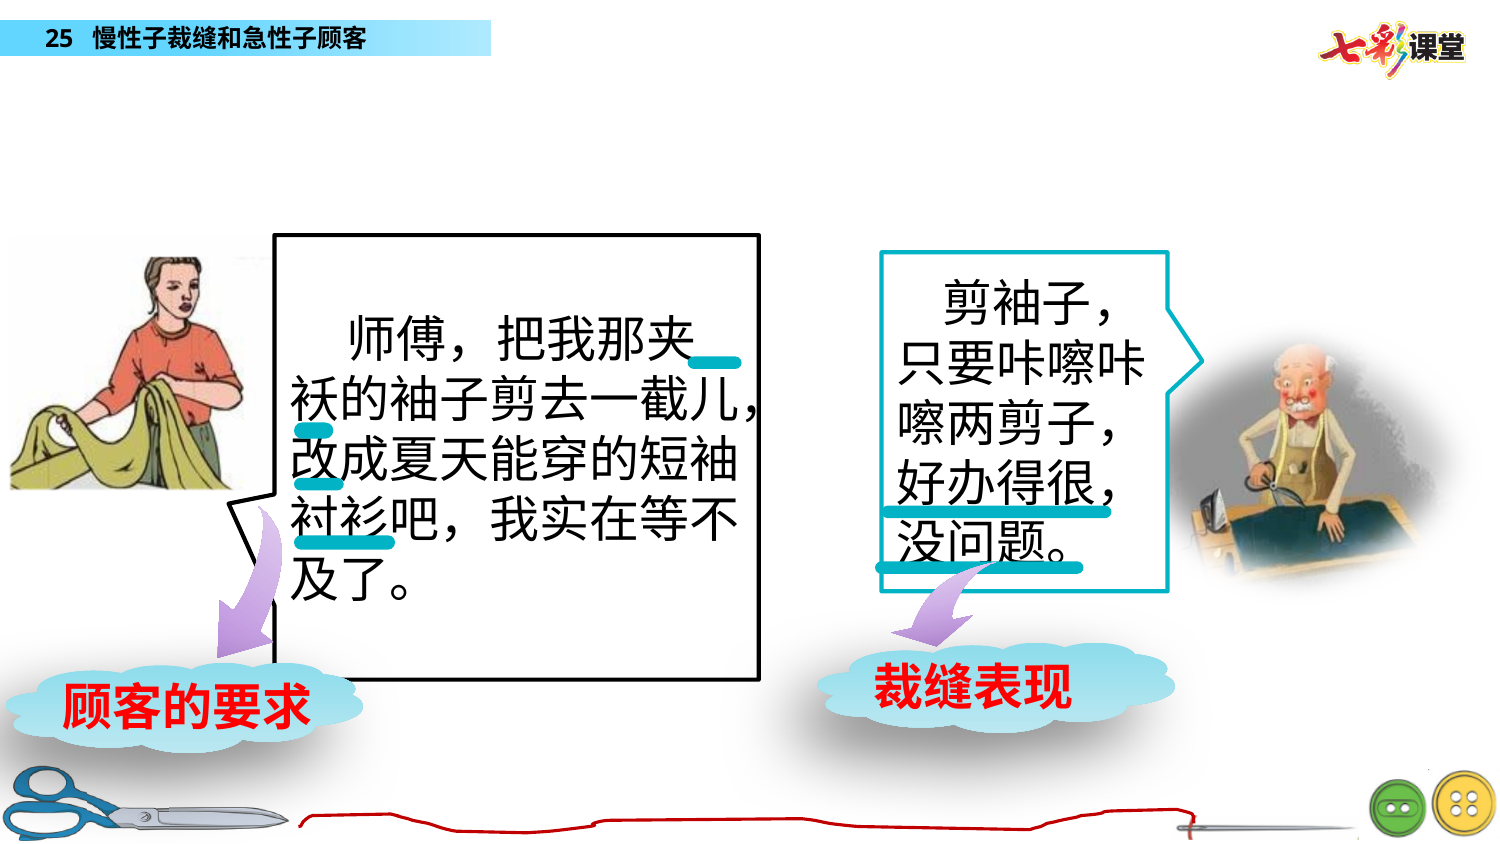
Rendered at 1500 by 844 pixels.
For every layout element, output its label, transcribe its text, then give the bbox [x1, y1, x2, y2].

picture [1316, 20, 1468, 80]
text_box [218, 506, 282, 645]
text_box [291, 533, 398, 552]
picture [1365, 769, 1500, 839]
text_box 剪袖子，只要咔嚓咔嚓两剪子，好办得很，没问题。 [879, 250, 1173, 509]
text_box [879, 503, 1099, 521]
text_box 剪袖子，只要咔嚓咔嚓两剪子，好办得很，没问题。 [879, 515, 1099, 594]
picture [1173, 816, 1358, 839]
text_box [5, 662, 635, 753]
picture [9, 234, 313, 491]
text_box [817, 642, 1447, 733]
text_box [317, 475, 346, 493]
text_box [317, 420, 336, 441]
text_box [911, 562, 996, 628]
text_box 师傅，把我那夹袄的袖子剪去一截儿，改成夏天能穿的短袖衬衫吧，我实在等不及了。 [226, 233, 761, 682]
picture [0, 764, 290, 844]
picture [1104, 314, 1489, 610]
text_box [872, 559, 1086, 576]
text_box [685, 354, 744, 372]
